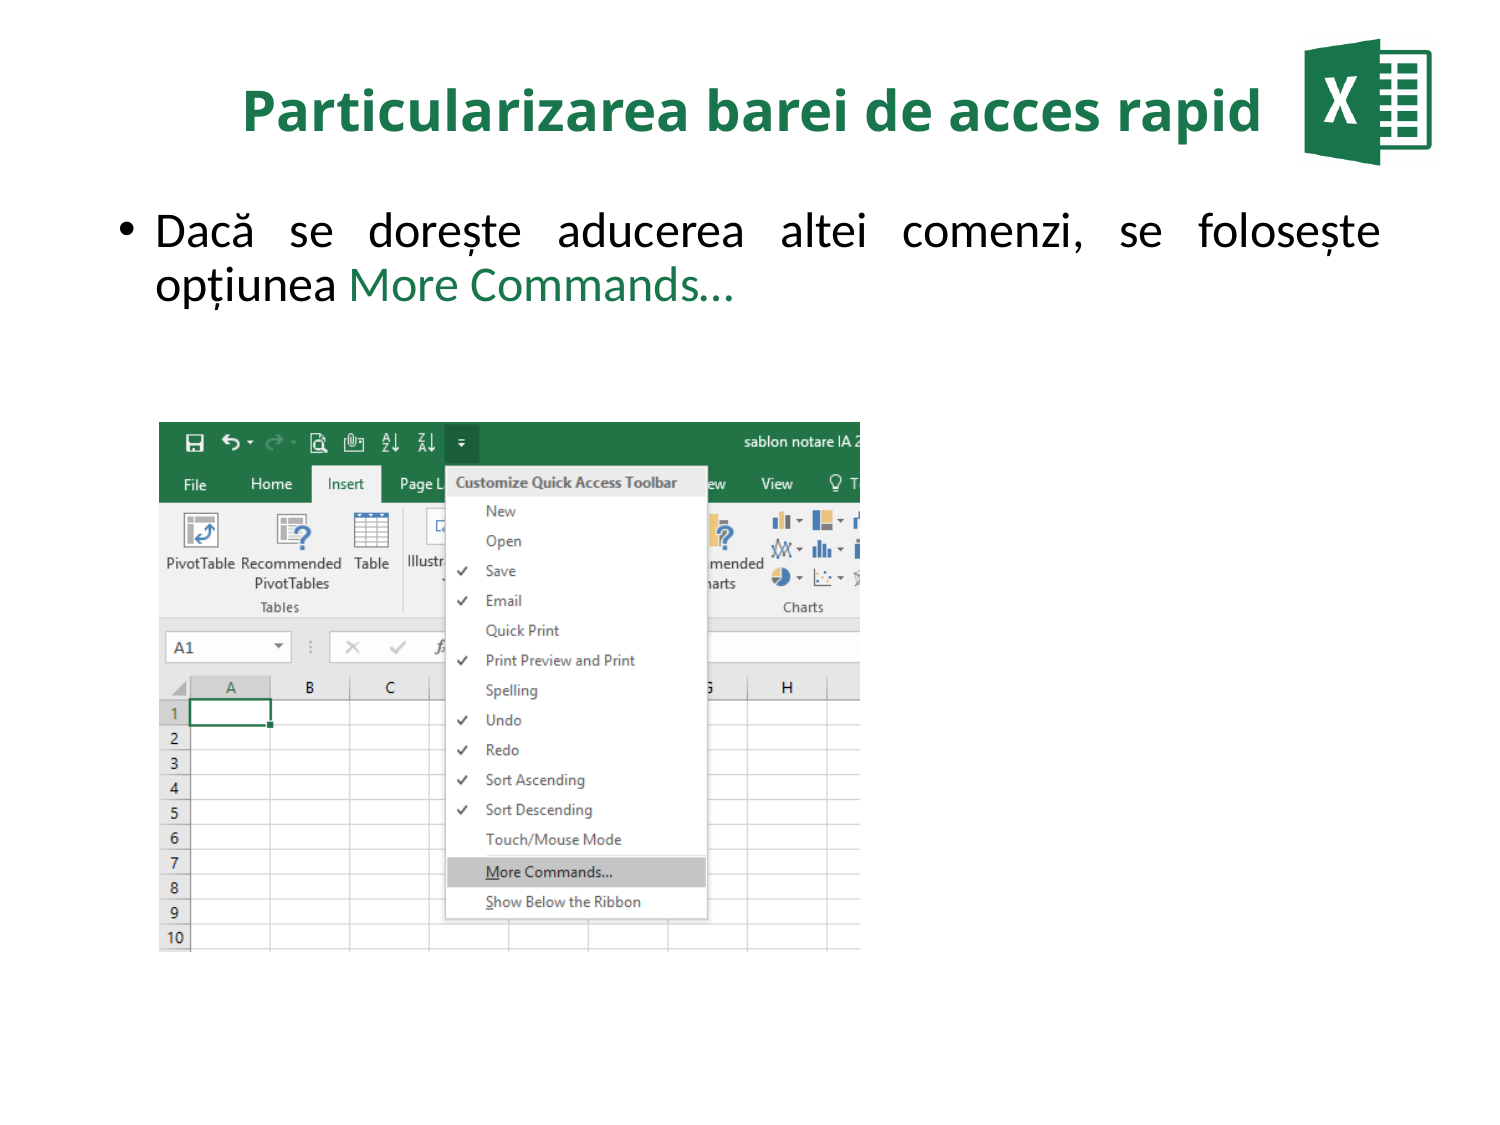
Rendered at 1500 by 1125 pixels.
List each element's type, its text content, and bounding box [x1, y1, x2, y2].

picture [1300, 34, 1436, 170]
list Dacă se doreşte aducerea altei comenzi, se foloseşte opţiunea More Commands… [103, 196, 1397, 1034]
title Particularizarea barei de acces rapid [103, 59, 1279, 168]
picture [159, 422, 860, 952]
